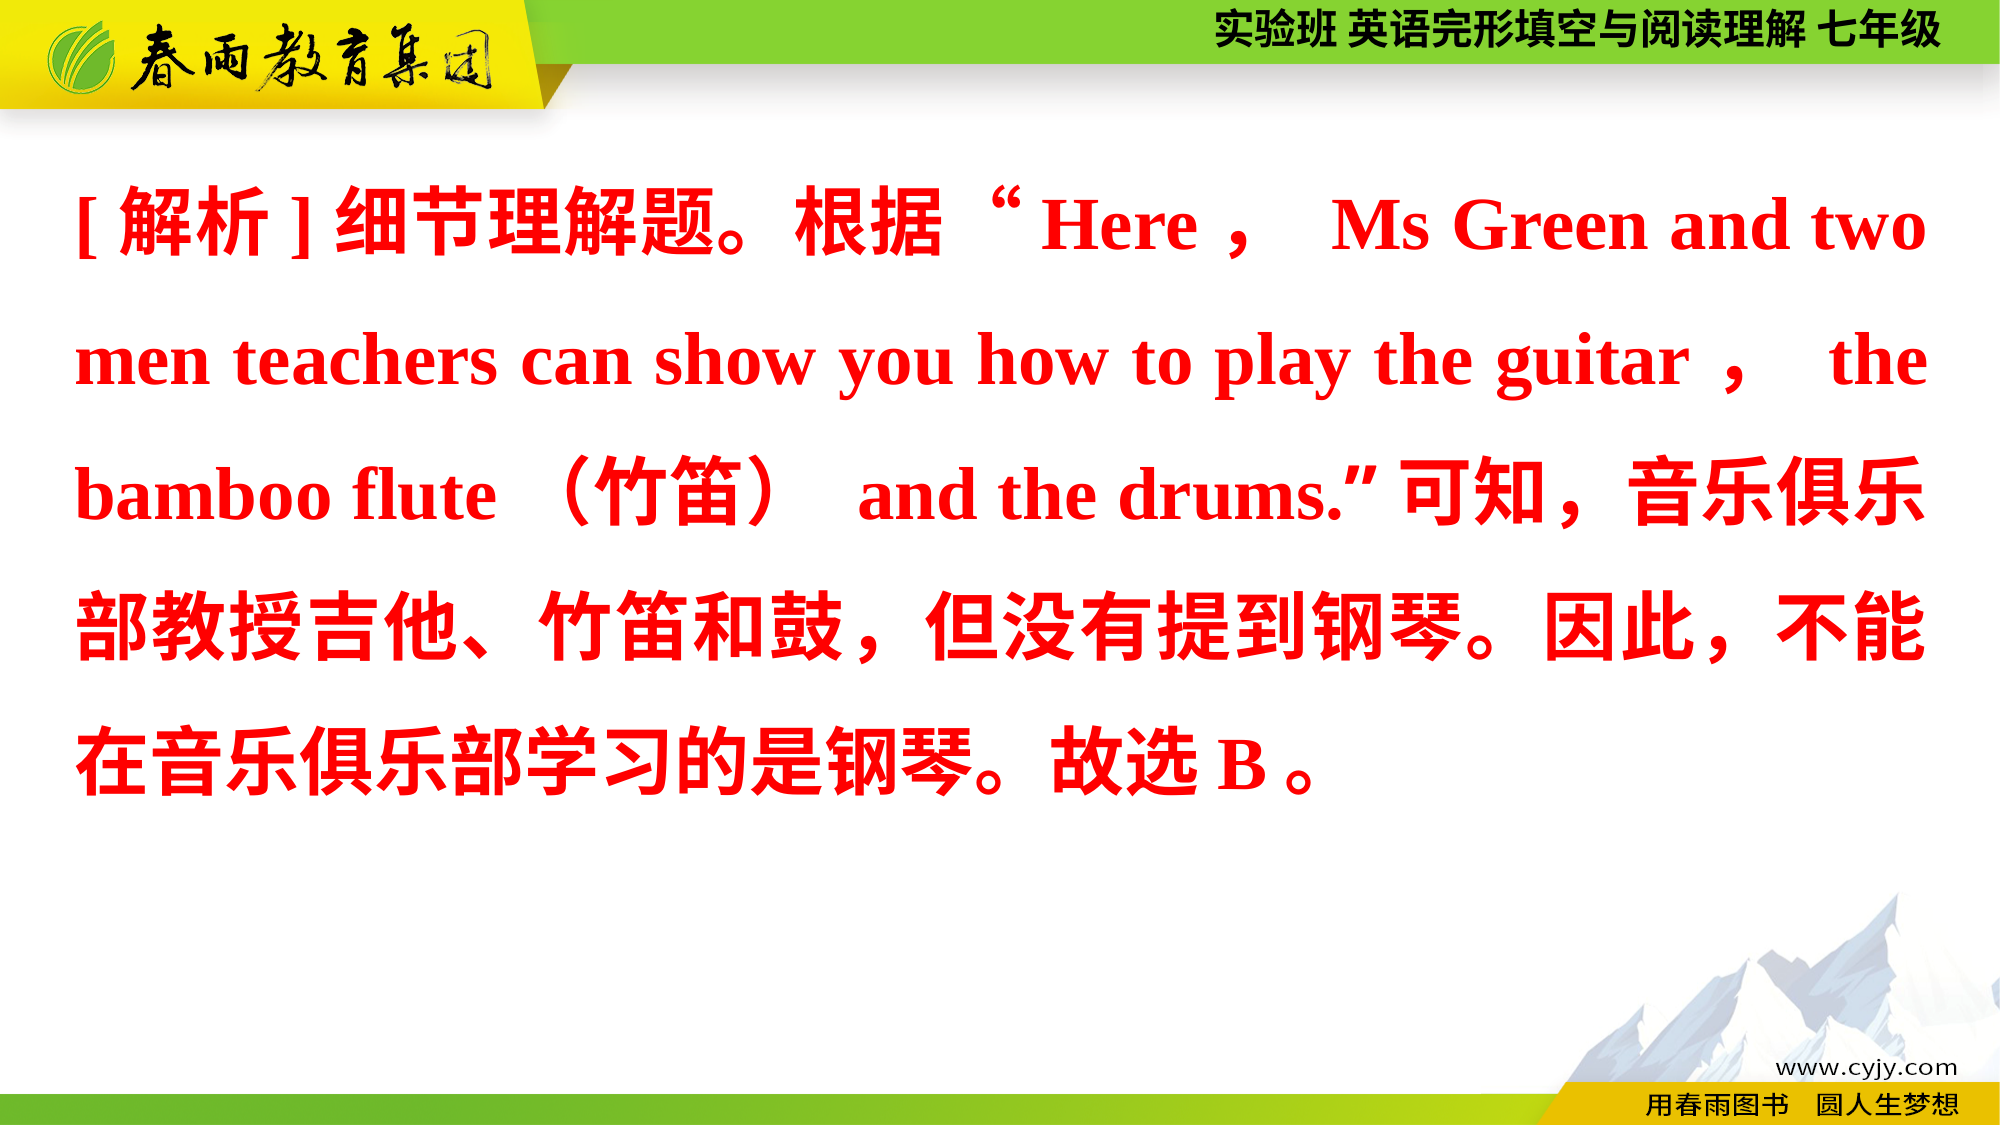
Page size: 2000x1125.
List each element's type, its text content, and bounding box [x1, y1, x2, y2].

list [解析]细节理解题。根据“Here， Ms Green and two men teachers can show you how to play the guitar， the bamboo flute（竹笛） and the drums.”可知，音乐俱乐部教授吉他、竹笛和鼓，但没有提到钢琴。因此，不能在音乐俱乐部学习的是钢琴。故选B。 [59, 122, 1944, 802]
picture [0, 0, 2000, 1125]
